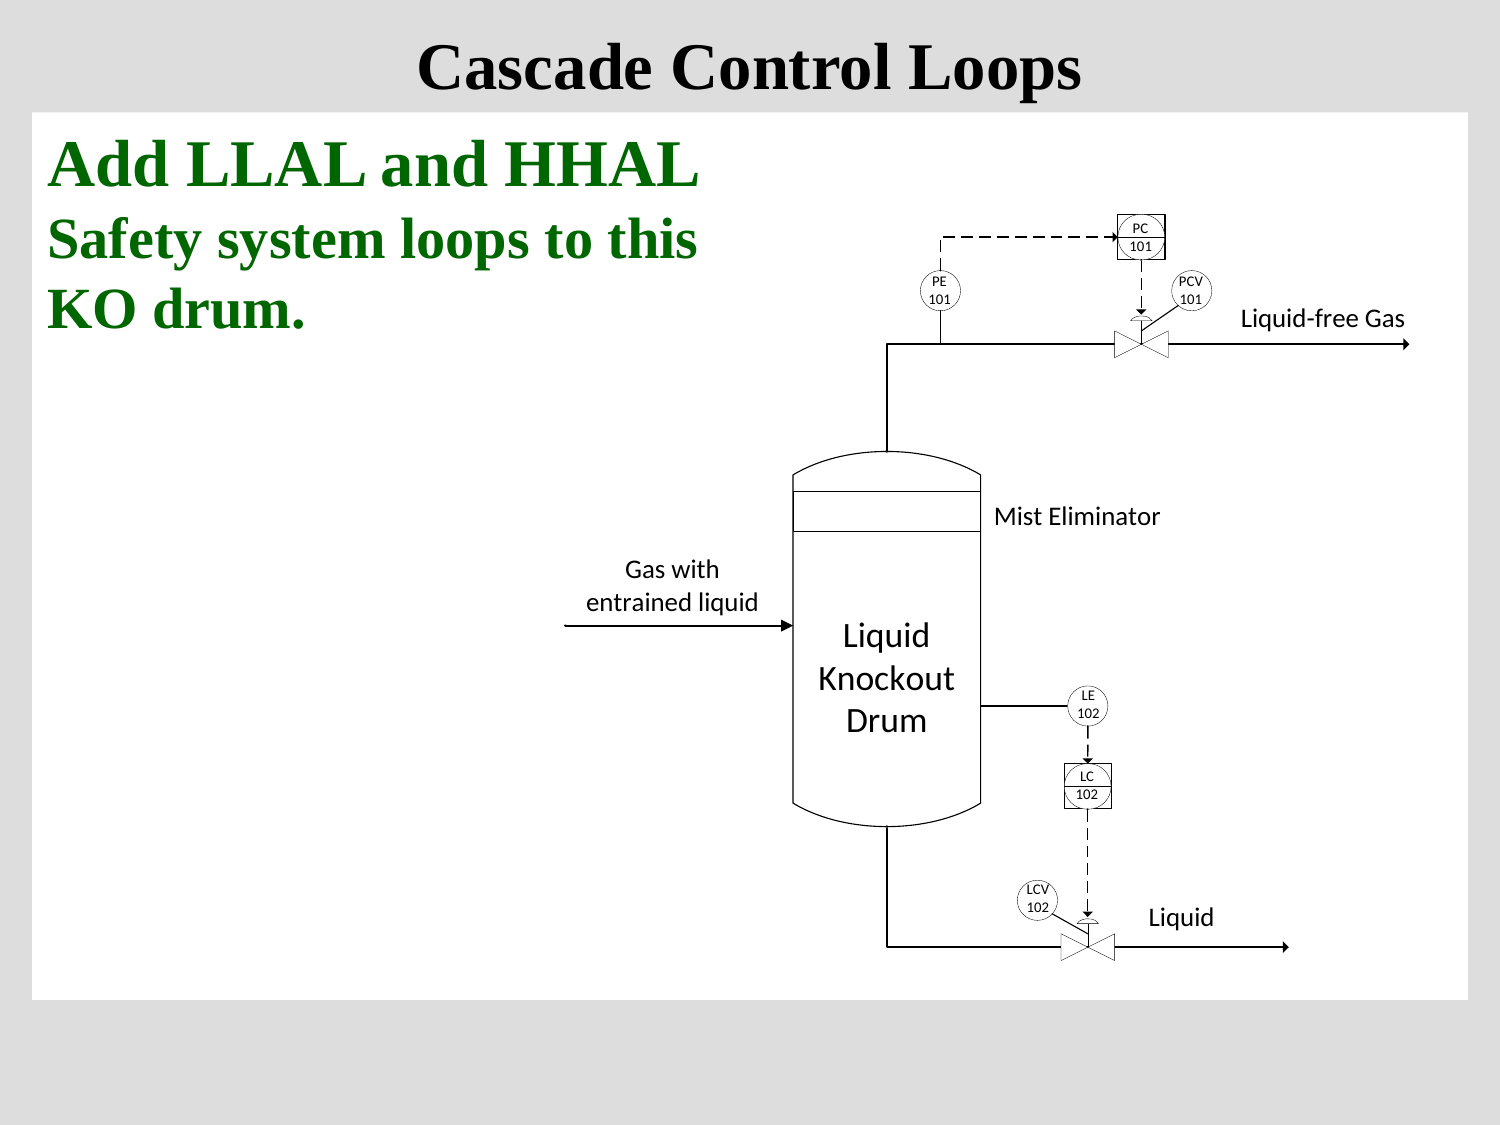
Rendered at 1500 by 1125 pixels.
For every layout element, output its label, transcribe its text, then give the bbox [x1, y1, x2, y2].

title Cascade Control Loops [43, 12, 1457, 112]
picture [562, 212, 1412, 963]
subtitle Add LLAL and HHAL Safety system loops to this KO drum. [32, 112, 1468, 1000]
